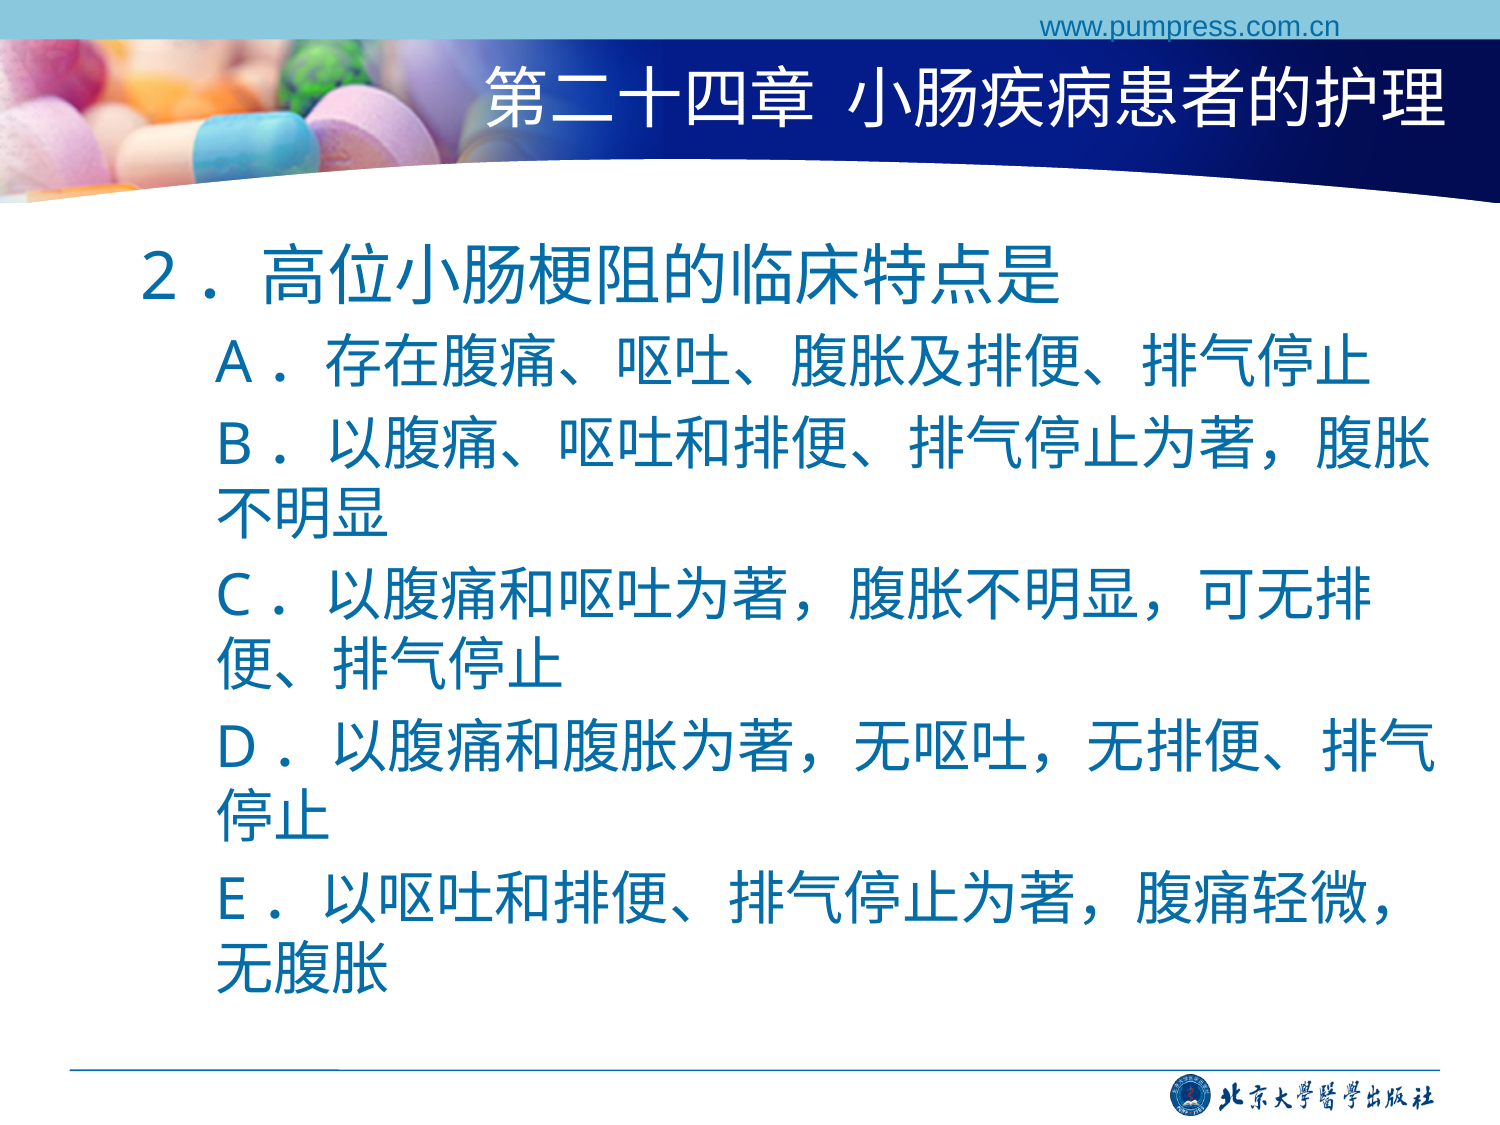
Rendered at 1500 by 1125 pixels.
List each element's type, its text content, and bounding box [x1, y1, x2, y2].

slide_number www.pumpress.com.cn [1025, 0, 1463, 38]
picture [0, 40, 1500, 203]
title 第二十四章 小肠疾病患者的护理 [137, 49, 1463, 143]
picture [1170, 1074, 1436, 1118]
list 2．高位小肠梗阻的临床特点是 A．存在腹痛、呕吐、腹胀及排便、排气停止 B．以腹痛、呕吐和排便、排气停止为著，腹胀不明显 C．以腹痛和呕吐为著，腹胀不明显，可无排便、排气停止 D．以腹痛和腹胀为著，无呕吐，无排便、排气停止 E．以呕吐和排便、排气停止为著，腹痛轻微，无腹胀 [49, 224, 1463, 1026]
